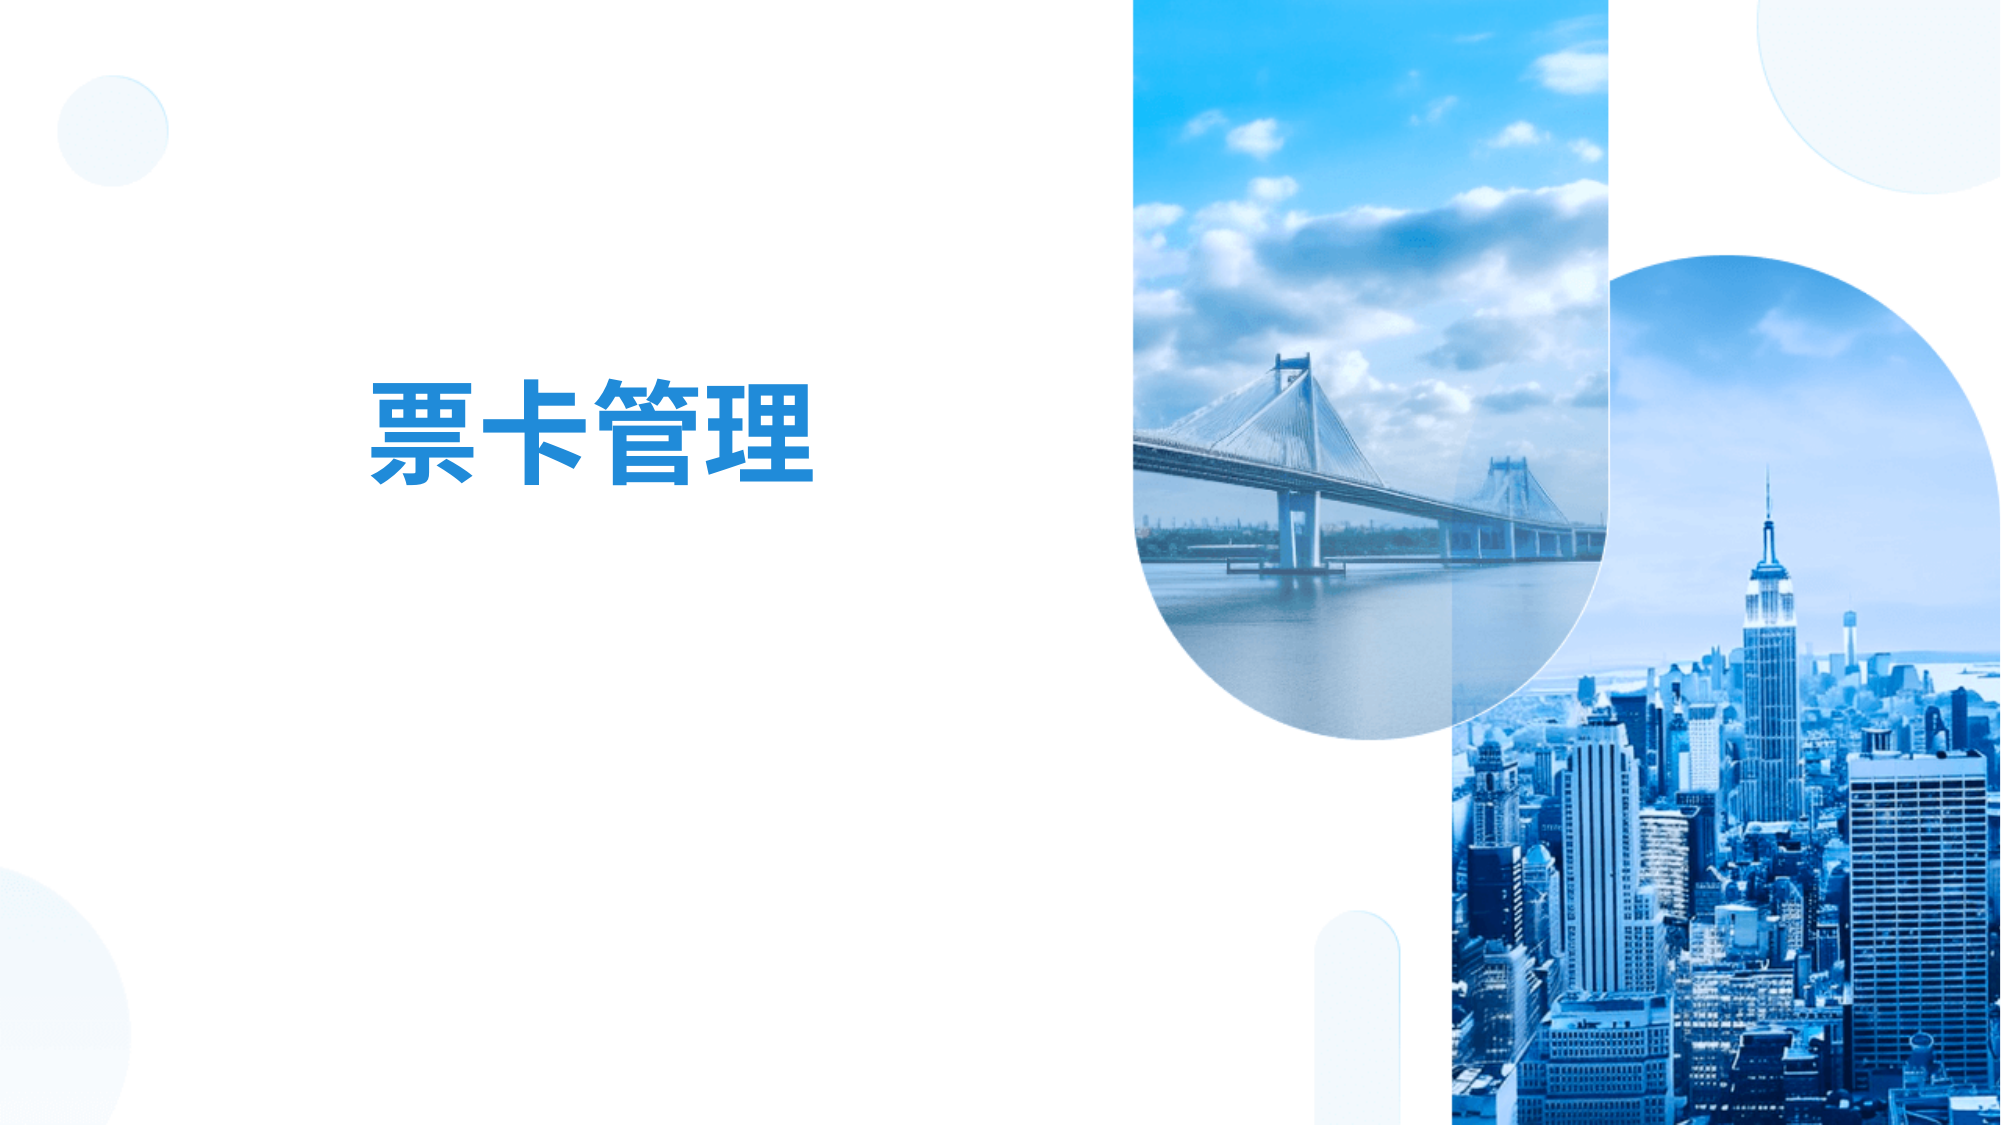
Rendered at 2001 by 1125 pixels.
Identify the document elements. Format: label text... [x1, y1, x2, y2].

picture [0, 0, 2001, 1125]
text_box 票卡管理 [103, 250, 1079, 593]
